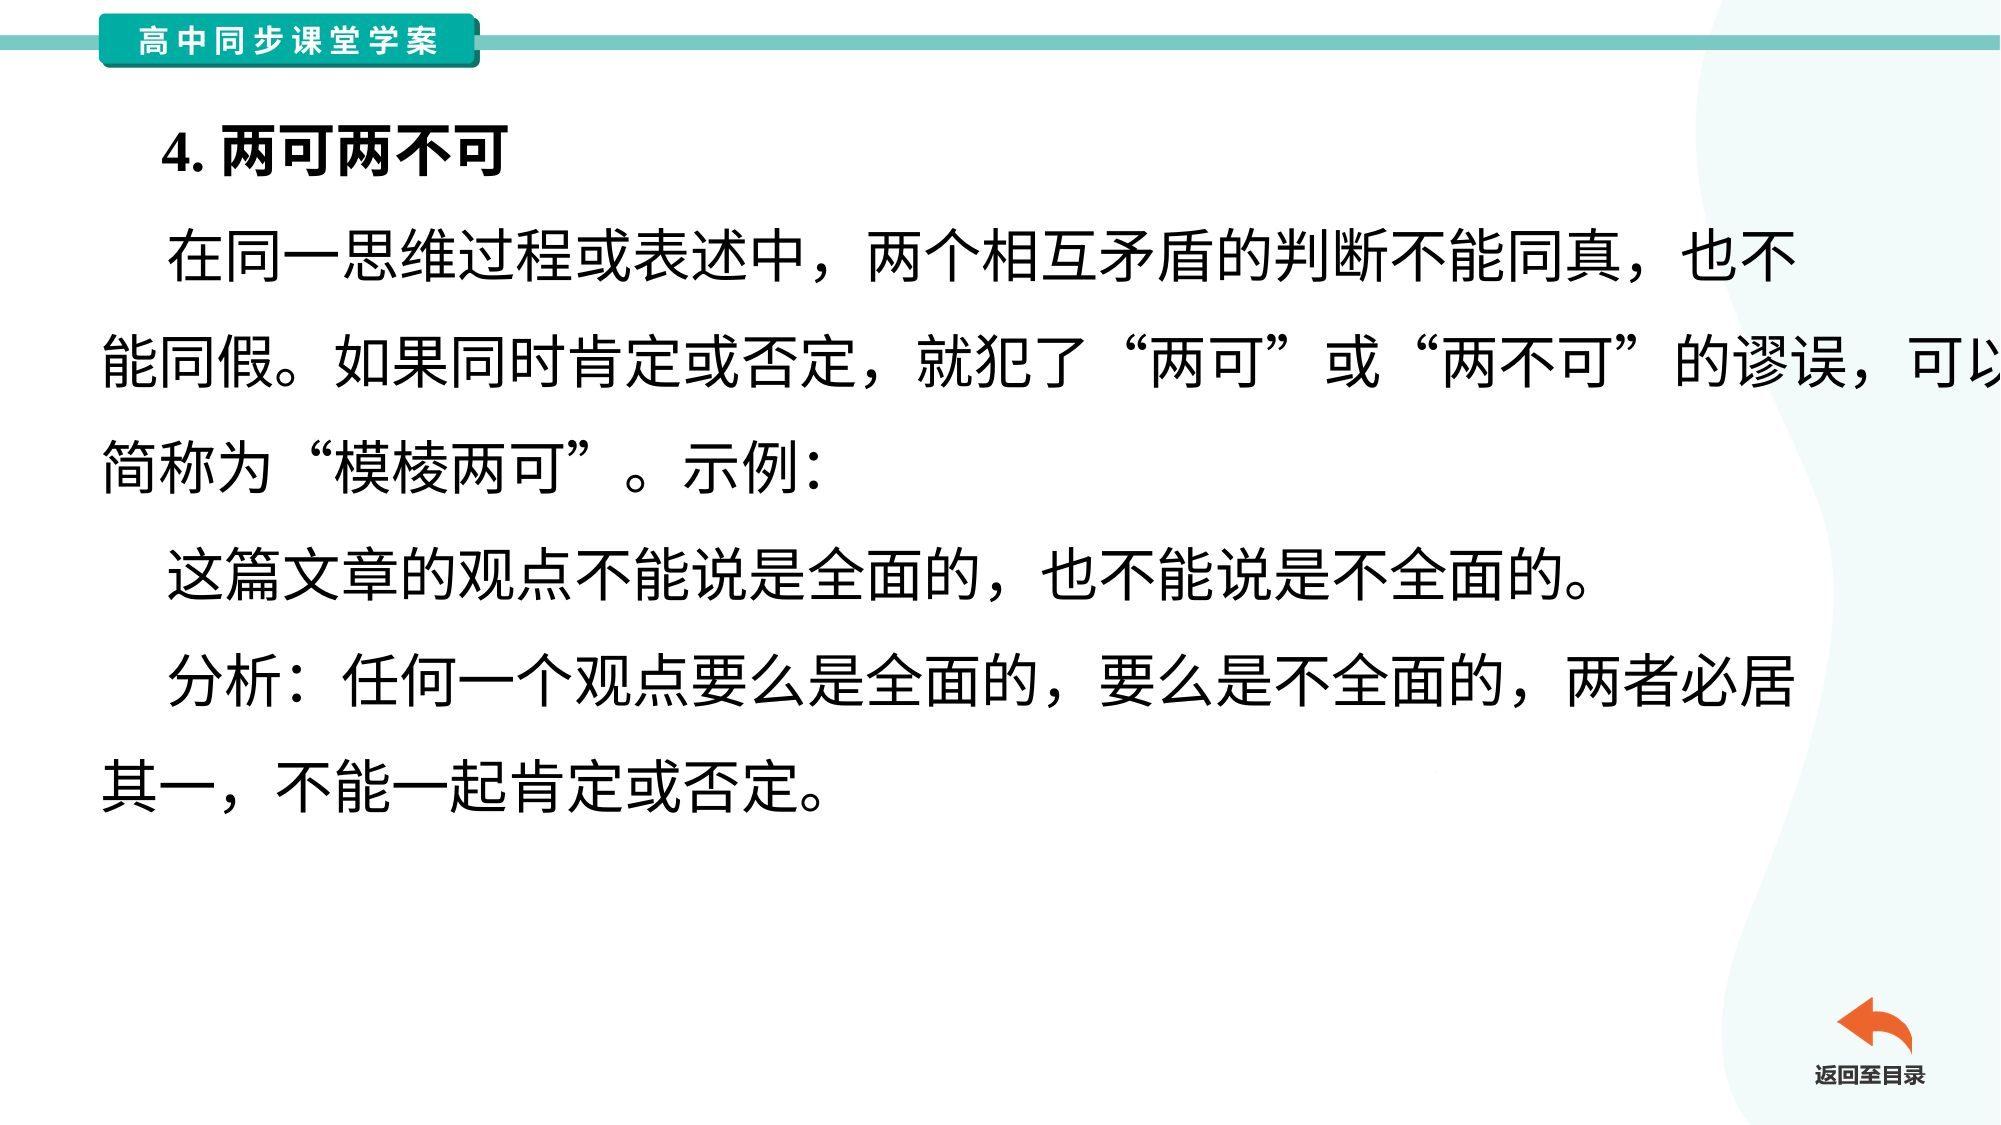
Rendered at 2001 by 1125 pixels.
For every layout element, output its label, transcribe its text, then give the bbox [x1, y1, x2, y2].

picture [0, 0, 2000, 1125]
text_box 4.两可两不可 在同一思维过程或表述中，两个相互矛盾的判断不能同真，也不 能同假。如果同时肯定或否定，就犯了“两可”或“两不可”的谬误，可以 简称为“模棱两可”。示例： 这篇文章的观点不能说是全面的，也不能说是不全面的。 分析：任何一个观点要么是全面的，要么是不全面的，两者必居 其一，不能一起肯定或否定。 [100, 76, 1899, 821]
